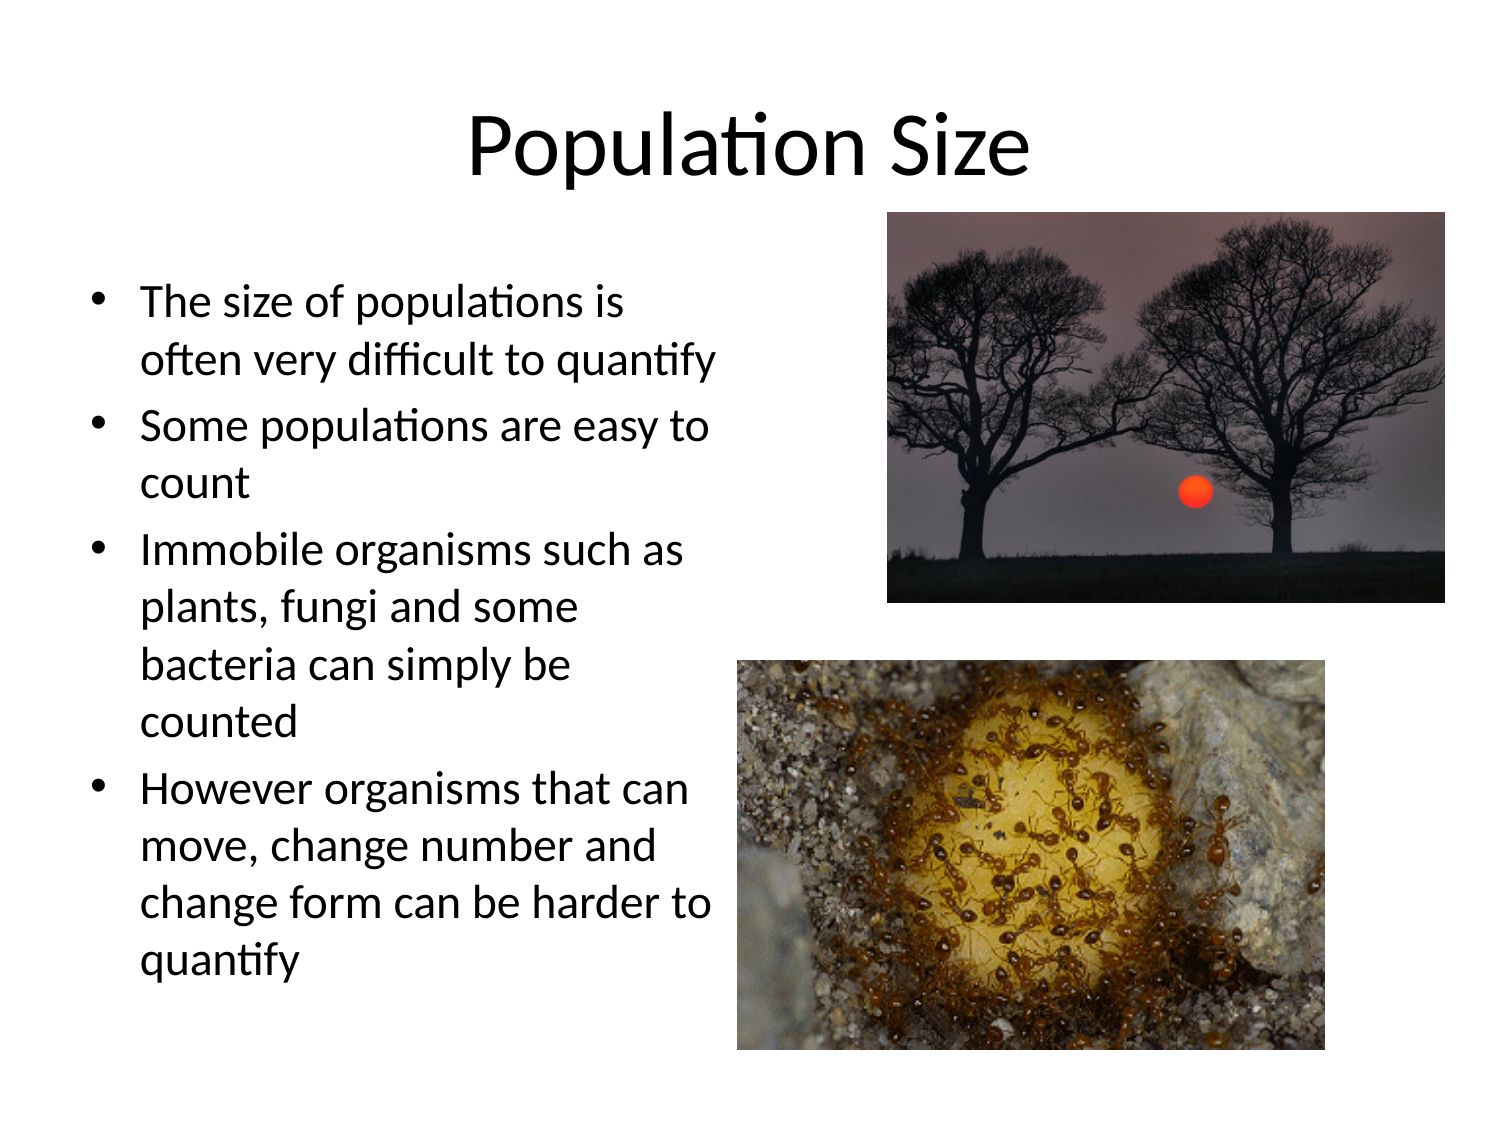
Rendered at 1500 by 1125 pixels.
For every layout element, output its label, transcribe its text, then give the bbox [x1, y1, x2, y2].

title Population Size [75, 45, 1425, 233]
picture [887, 212, 1446, 603]
list The size of populations is often very difficult to quantify Some populations are easy to count Immobile organisms such as plants, fungi and some bacteria can simply be counted However organisms that can move, change number and change form can be harder to quantify [75, 262, 738, 1005]
picture [737, 660, 1326, 1051]
